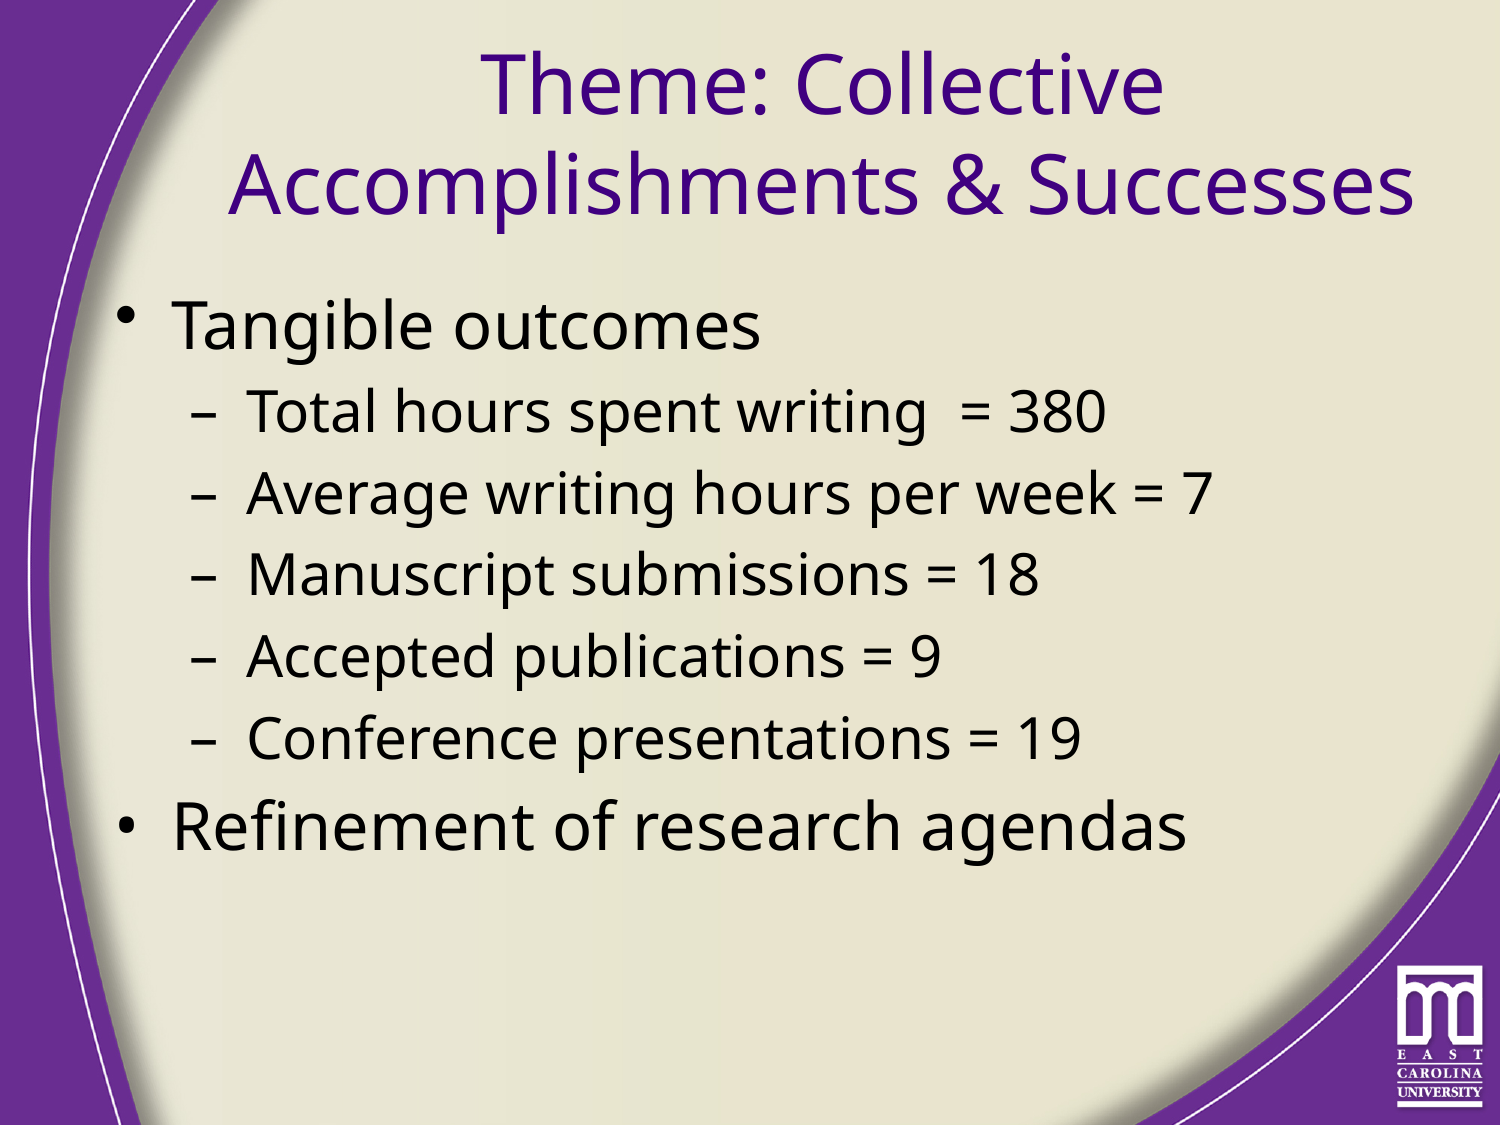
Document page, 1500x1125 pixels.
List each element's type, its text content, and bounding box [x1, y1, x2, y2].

title Theme: Collective Accomplishments & Successes [148, 37, 1499, 226]
picture [0, 0, 1500, 1125]
list Tangible outcomes Total hours spent writing = 380 Average writing hours per week = 7 Manuscript submissions = 18 Accepted publications = 9 Conference presentations = 19 Refinement of research agendas [99, 274, 1451, 1068]
